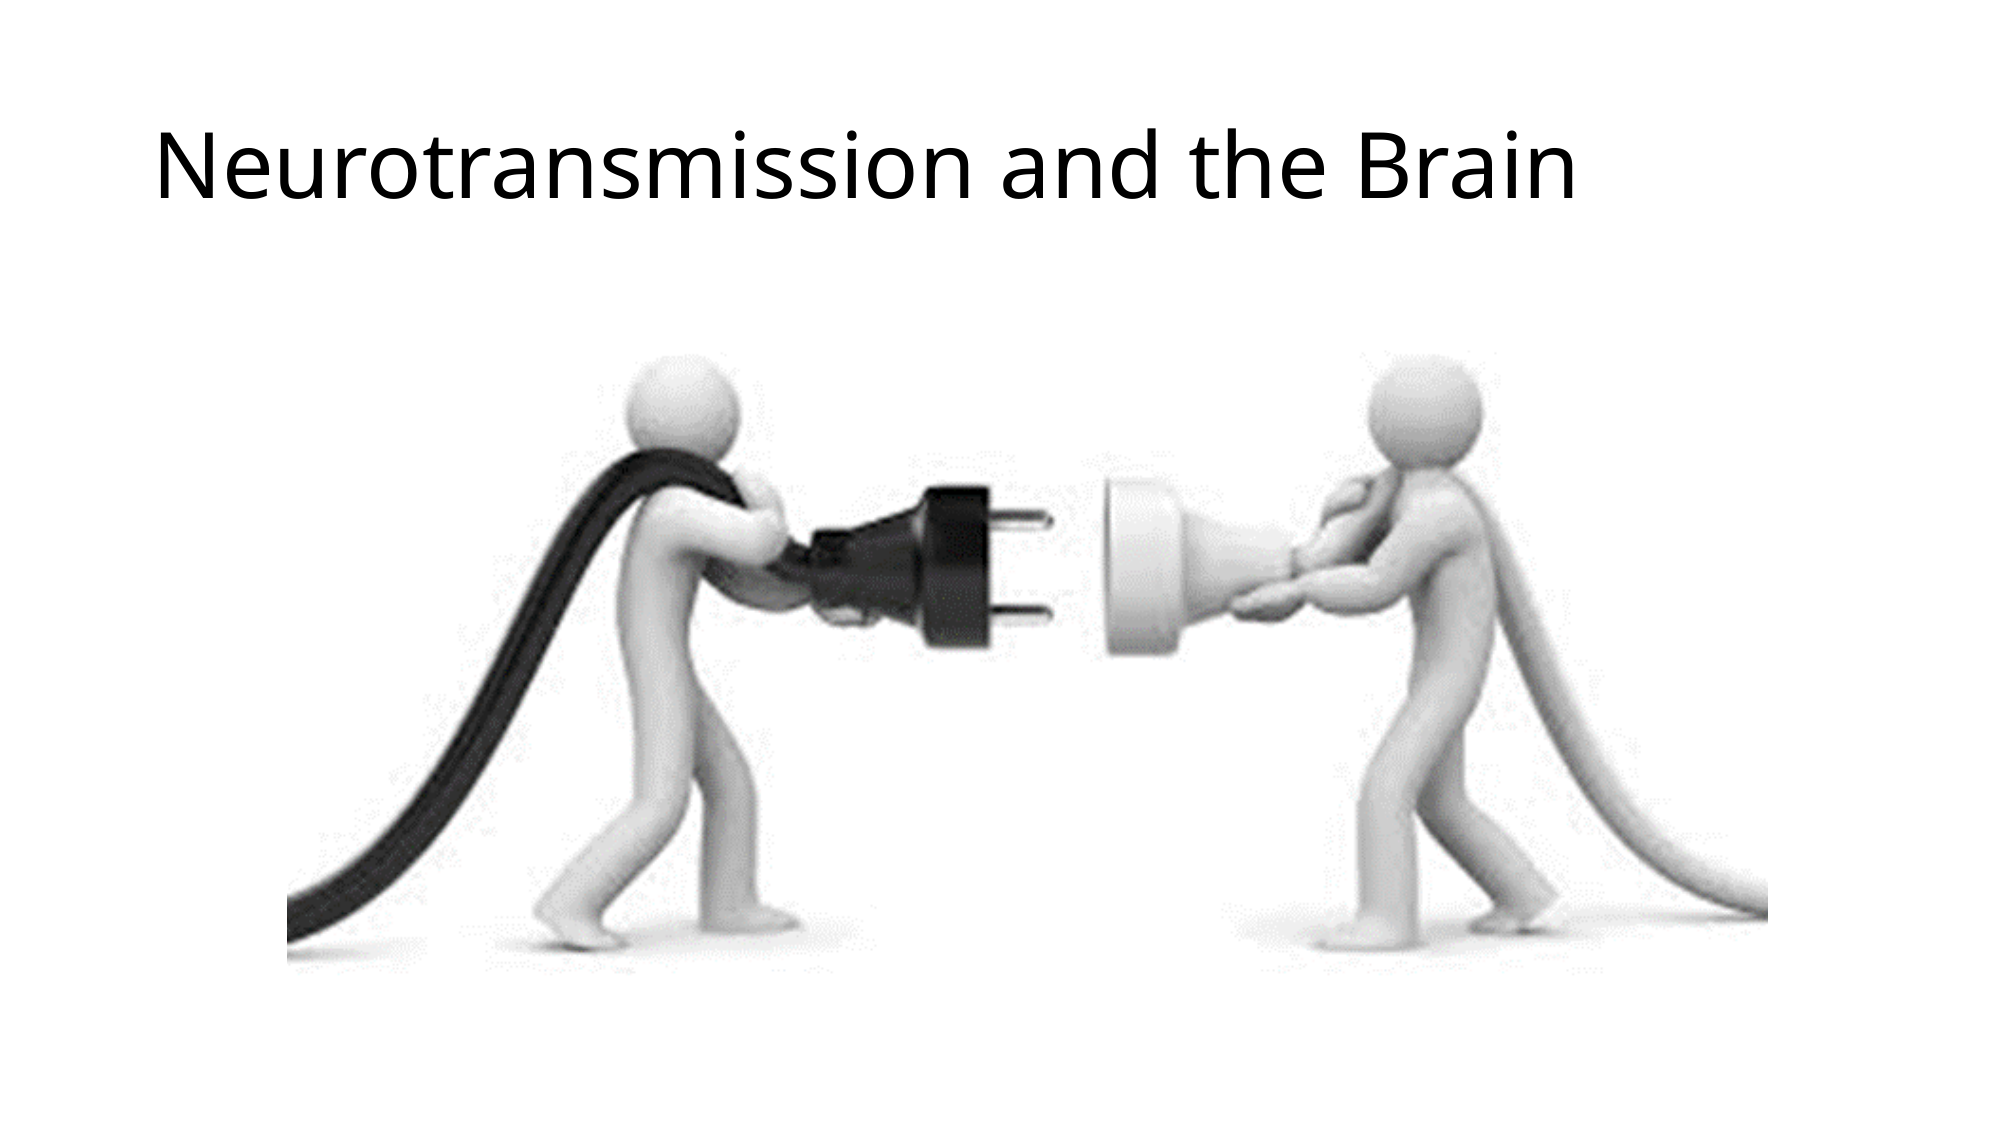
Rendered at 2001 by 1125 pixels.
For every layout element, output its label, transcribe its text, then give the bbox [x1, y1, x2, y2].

title Neurotransmission and the Brain [137, 59, 1863, 278]
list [287, 349, 1768, 987]
